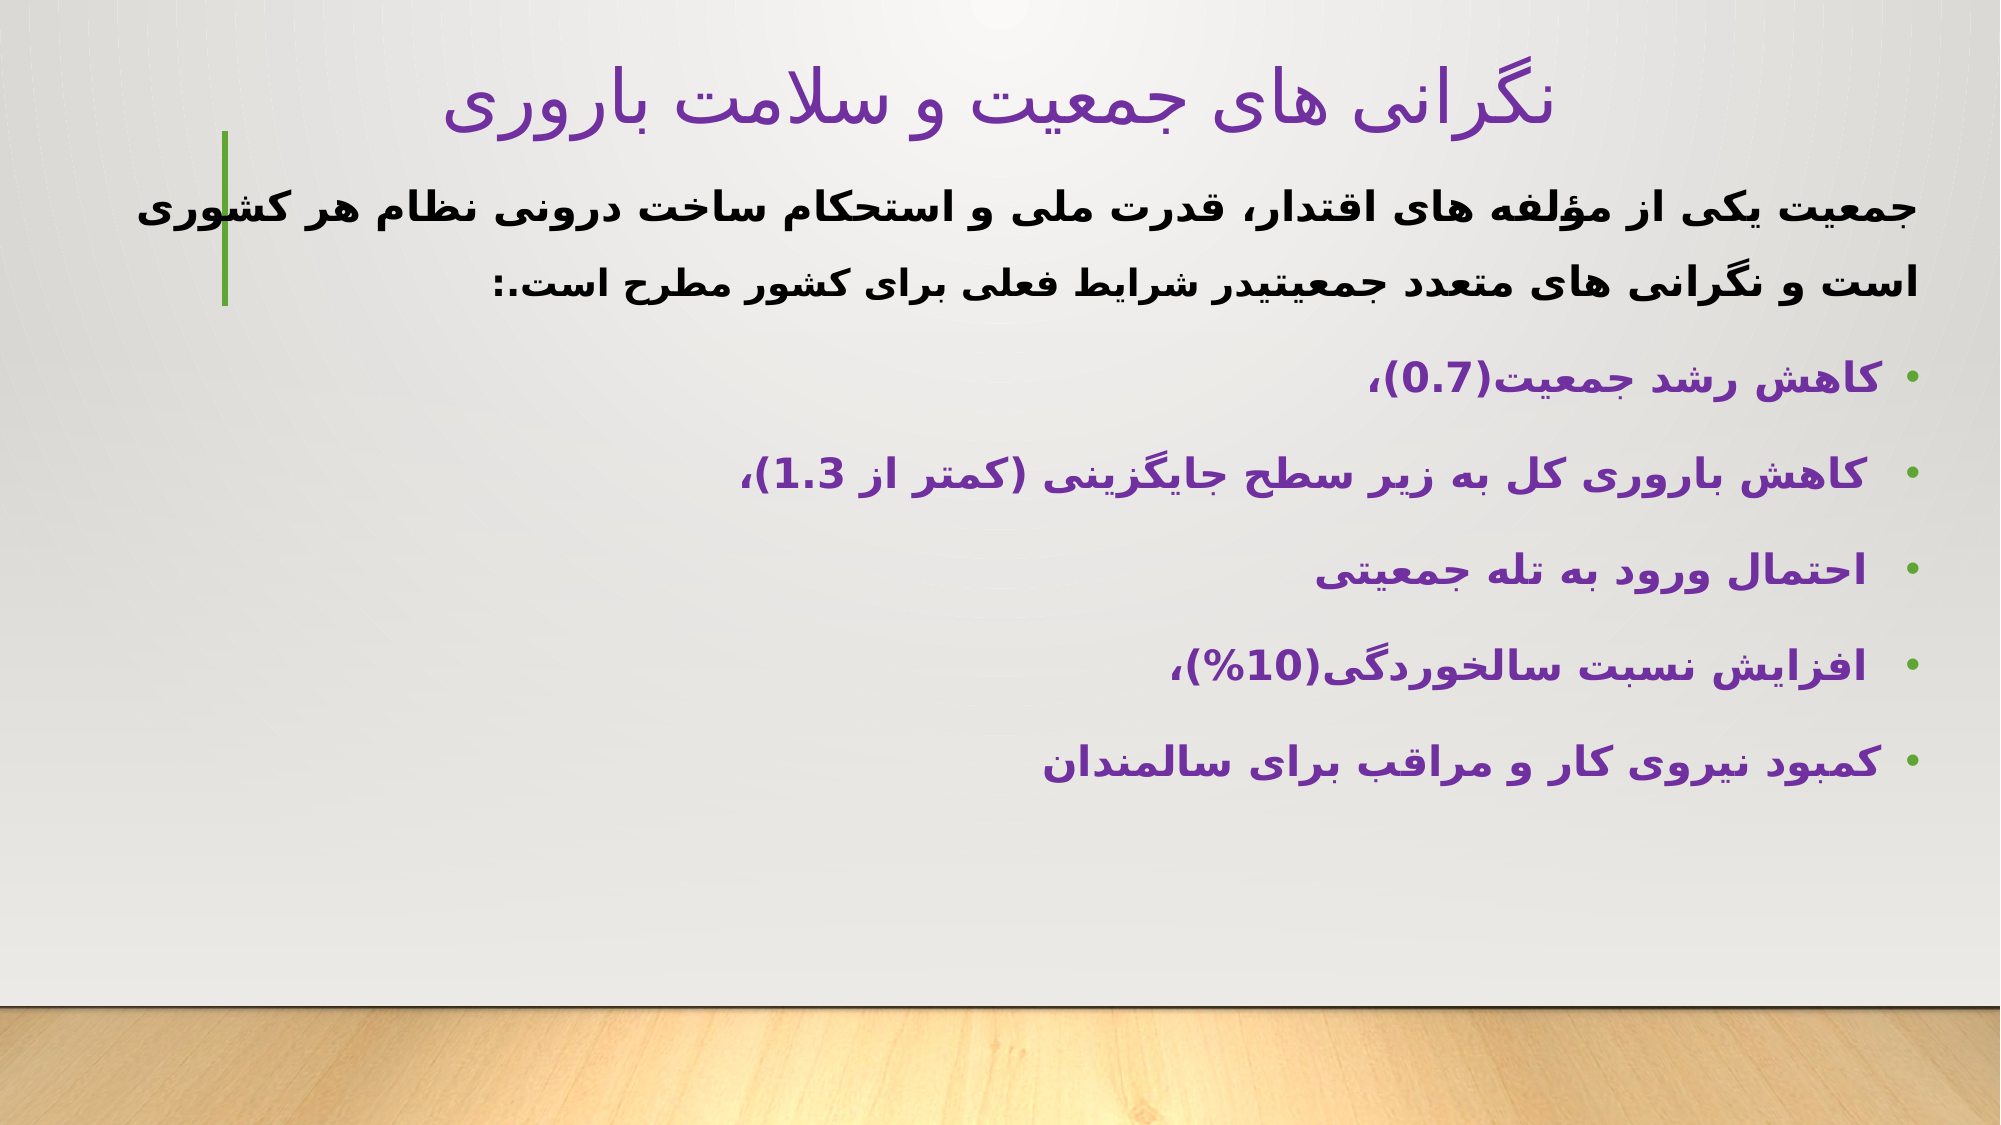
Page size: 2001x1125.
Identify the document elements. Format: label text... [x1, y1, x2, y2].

picture [0, 1006, 2000, 1125]
title نگرانی های جمعیت و سلامت باروری [137, 18, 1863, 147]
list جمعیت یکی از مؤلفه های اقتدار، قدرت ملی و استحکام ساخت درونی نظام هر کشوری است و نگرانی های متعدد جمعیتیدر شرایط فعلی برای کشور مطرح است.: کاهش رشد جمعیت(0.7)، کاهش باروری کل به زیر سطح جایگزینی (کمتر از 1.3)، احتمال ورود به تله جمعیتی افزایش نسبت سالخوردگی(10%)، کمبود نیروی کار و مراقب برای سالمندان [64, 147, 1936, 1004]
